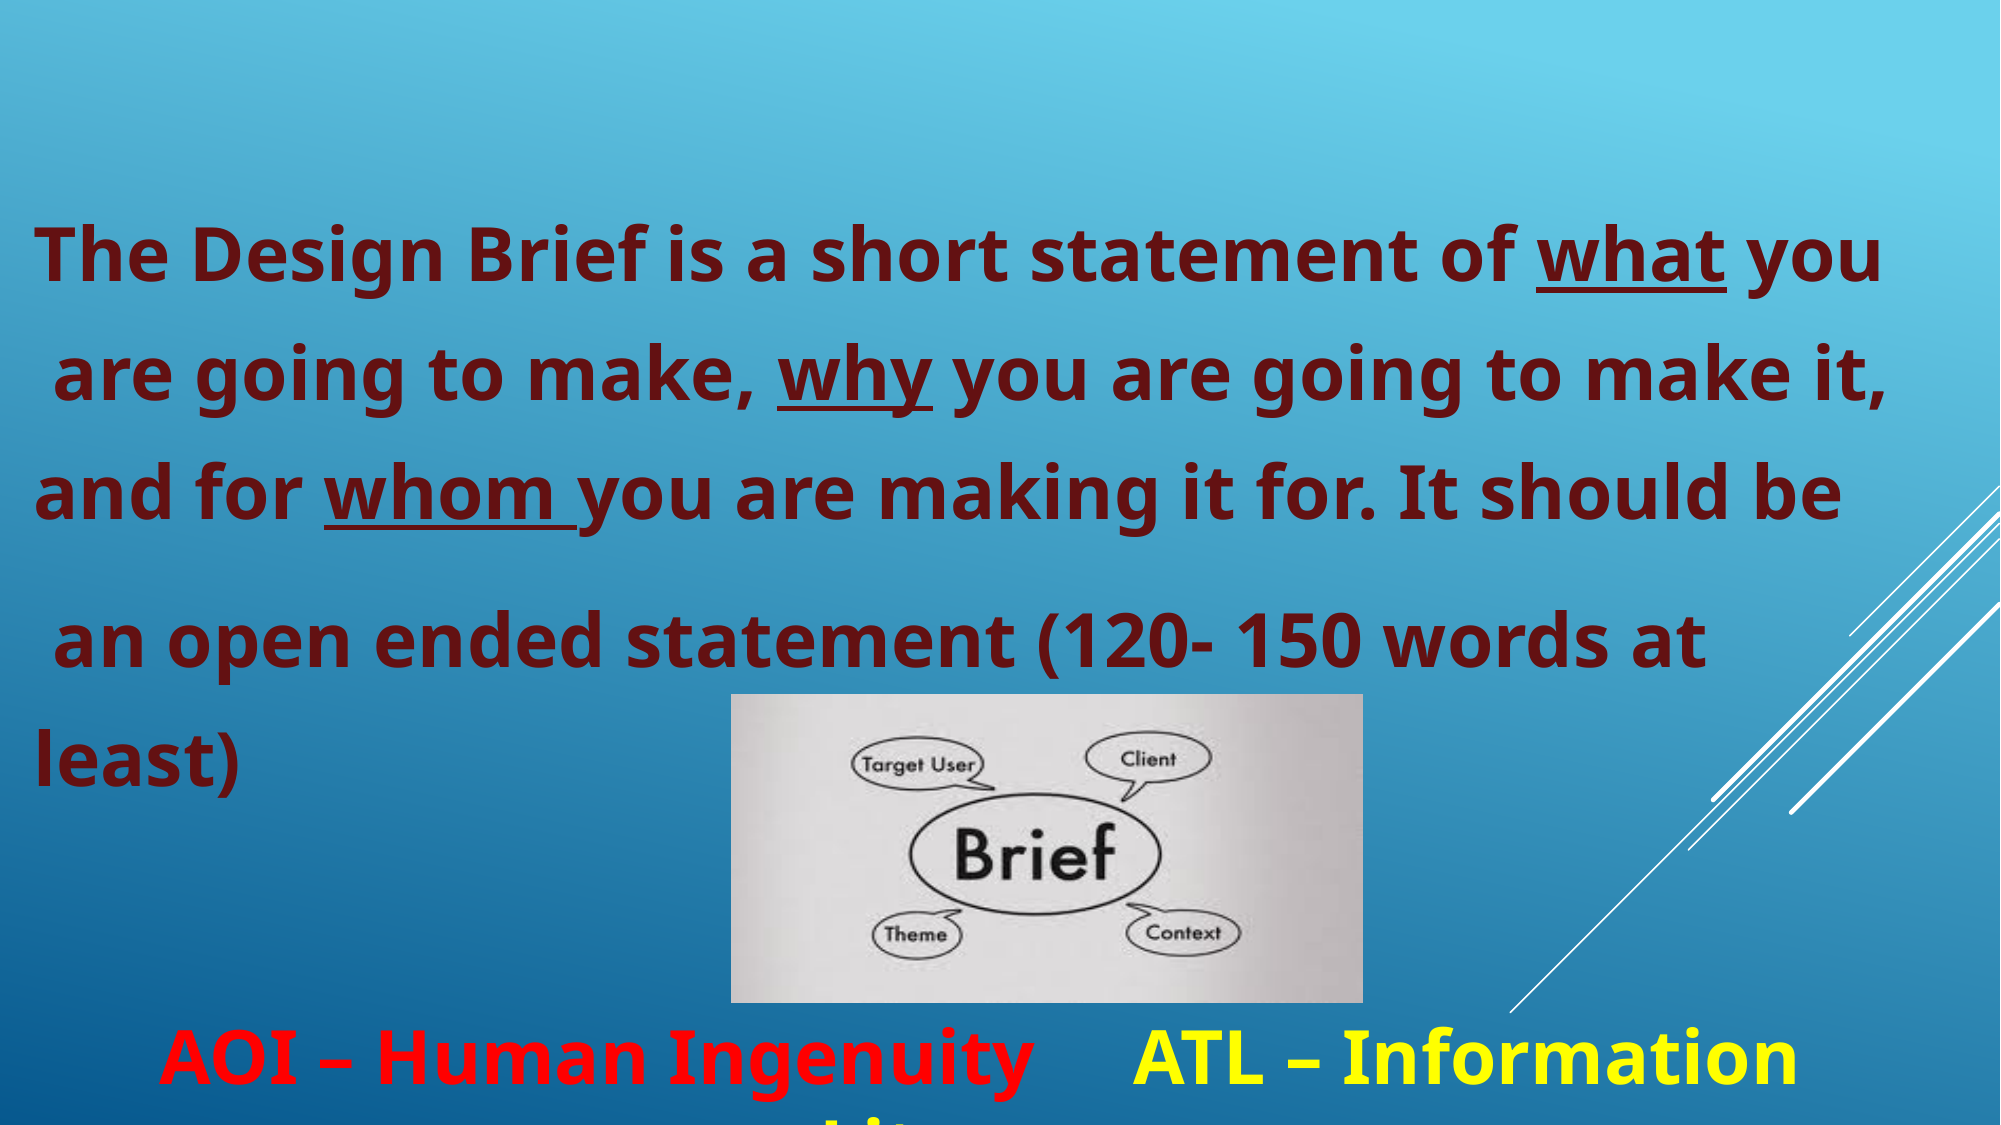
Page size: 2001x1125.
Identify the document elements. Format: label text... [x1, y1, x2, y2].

text_box Write a Design Brief. The Design Brief is a short statement of what you are going to make, why you are going to make it, and for whom you are making it for. It should be an open ended statement (120- 150 words at least) [18, 81, 1963, 809]
picture [731, 693, 1363, 1003]
text_box AOI – Human Ingenuity ATL – Information Literacy [0, 1002, 1961, 1125]
